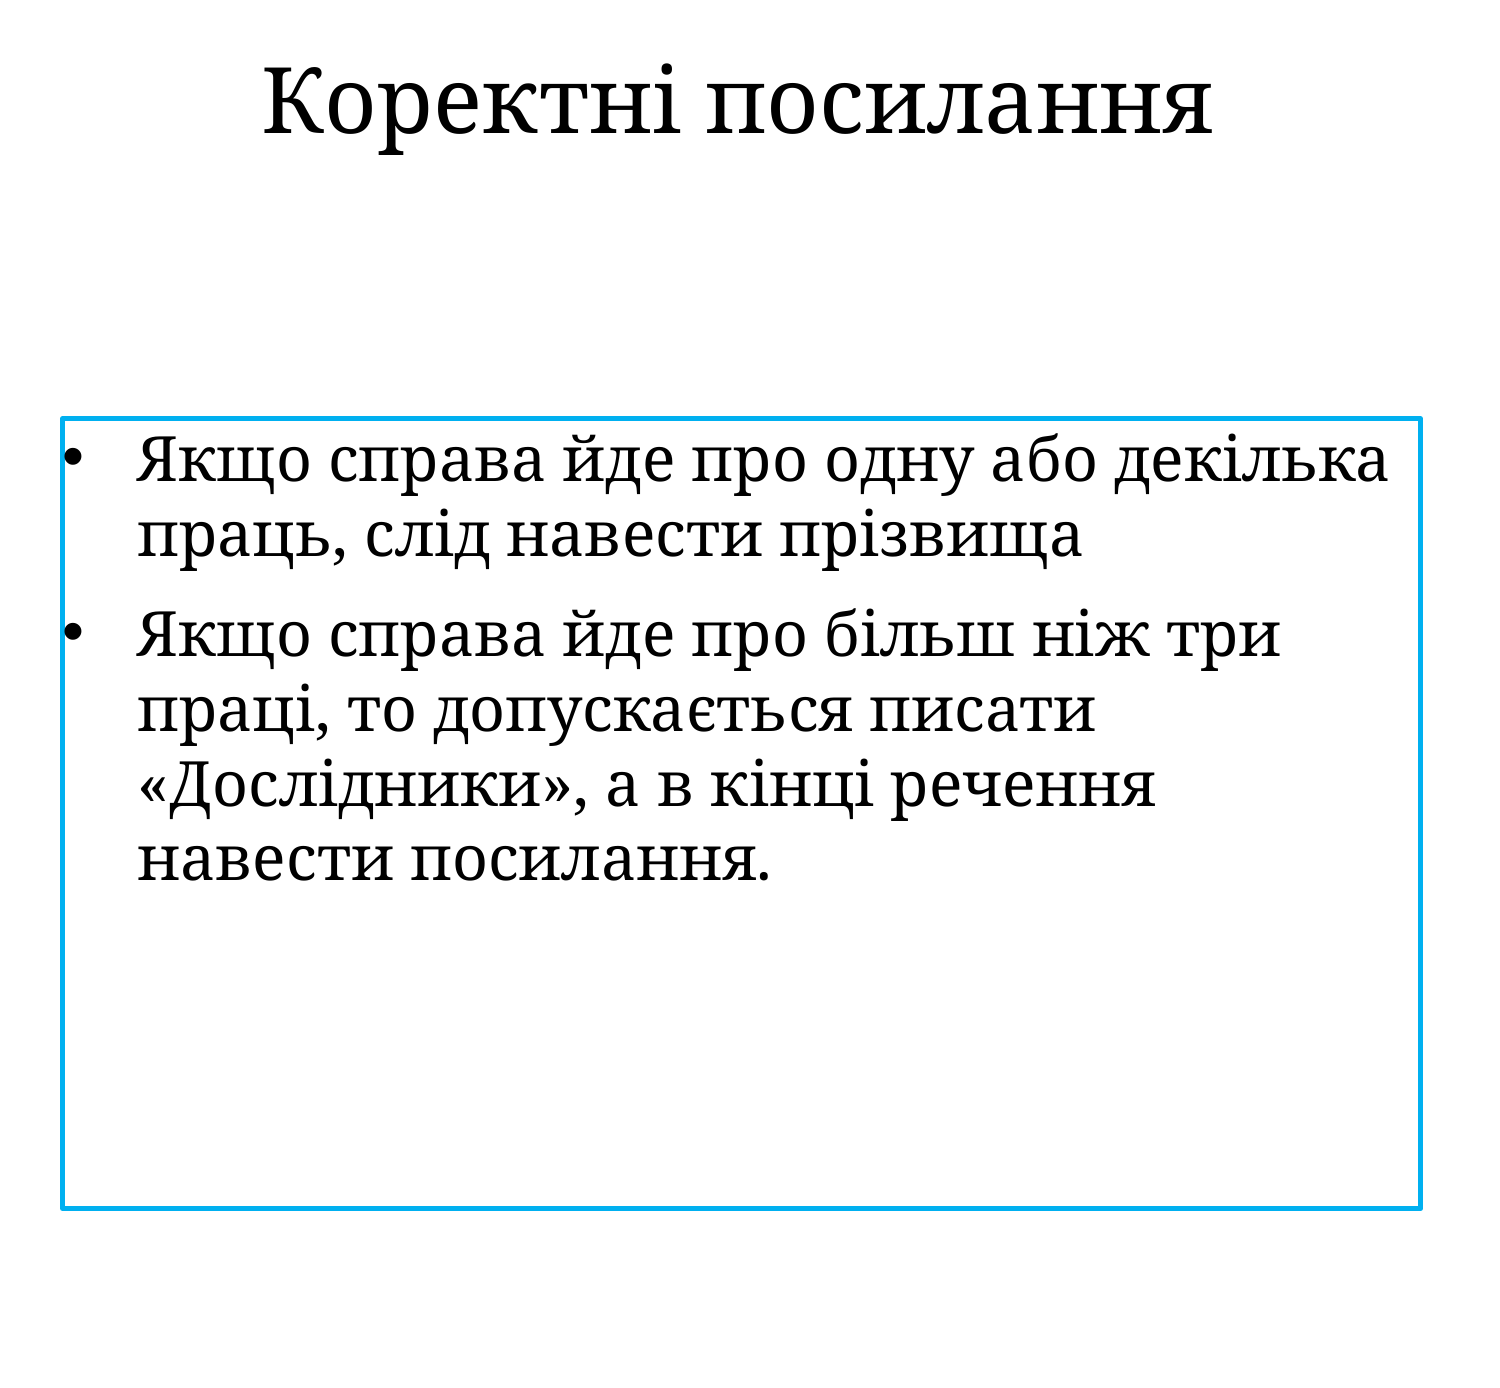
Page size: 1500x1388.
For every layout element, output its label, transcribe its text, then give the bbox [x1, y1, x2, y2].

list Якщо справа йде про одну або декілька праць, слід навести прізвища Якщо справа йде про більш ніж три праці, то допускається писати «Дослідники», а в кінці речення навести посилання. [62, 418, 1421, 1209]
title Коректні посилання [12, 41, 1488, 153]
